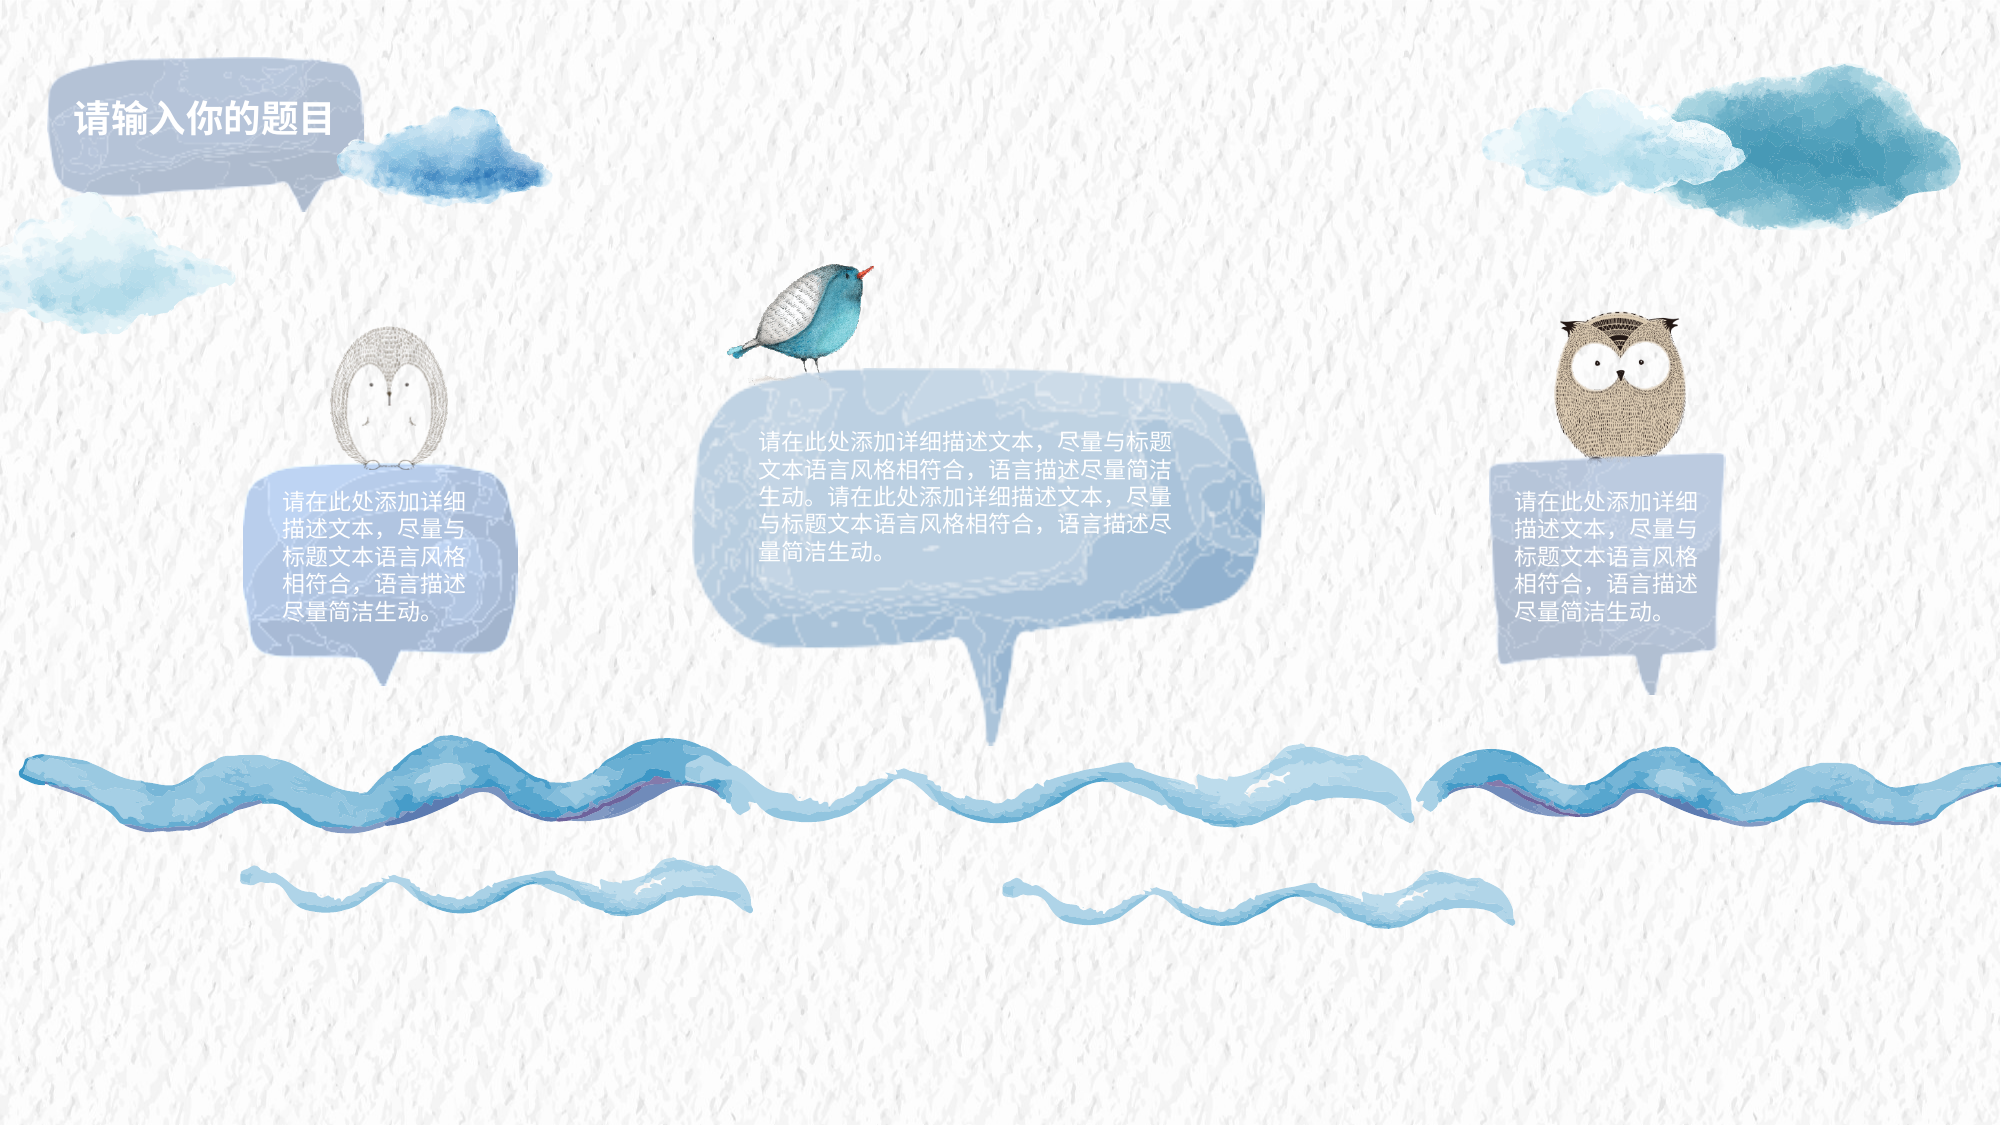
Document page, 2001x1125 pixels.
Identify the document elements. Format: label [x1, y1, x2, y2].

text_box [243, 463, 518, 686]
text_box [691, 368, 1265, 743]
picture [0, 0, 2000, 1125]
text_box [1489, 453, 1726, 695]
text_box [46, 57, 364, 212]
